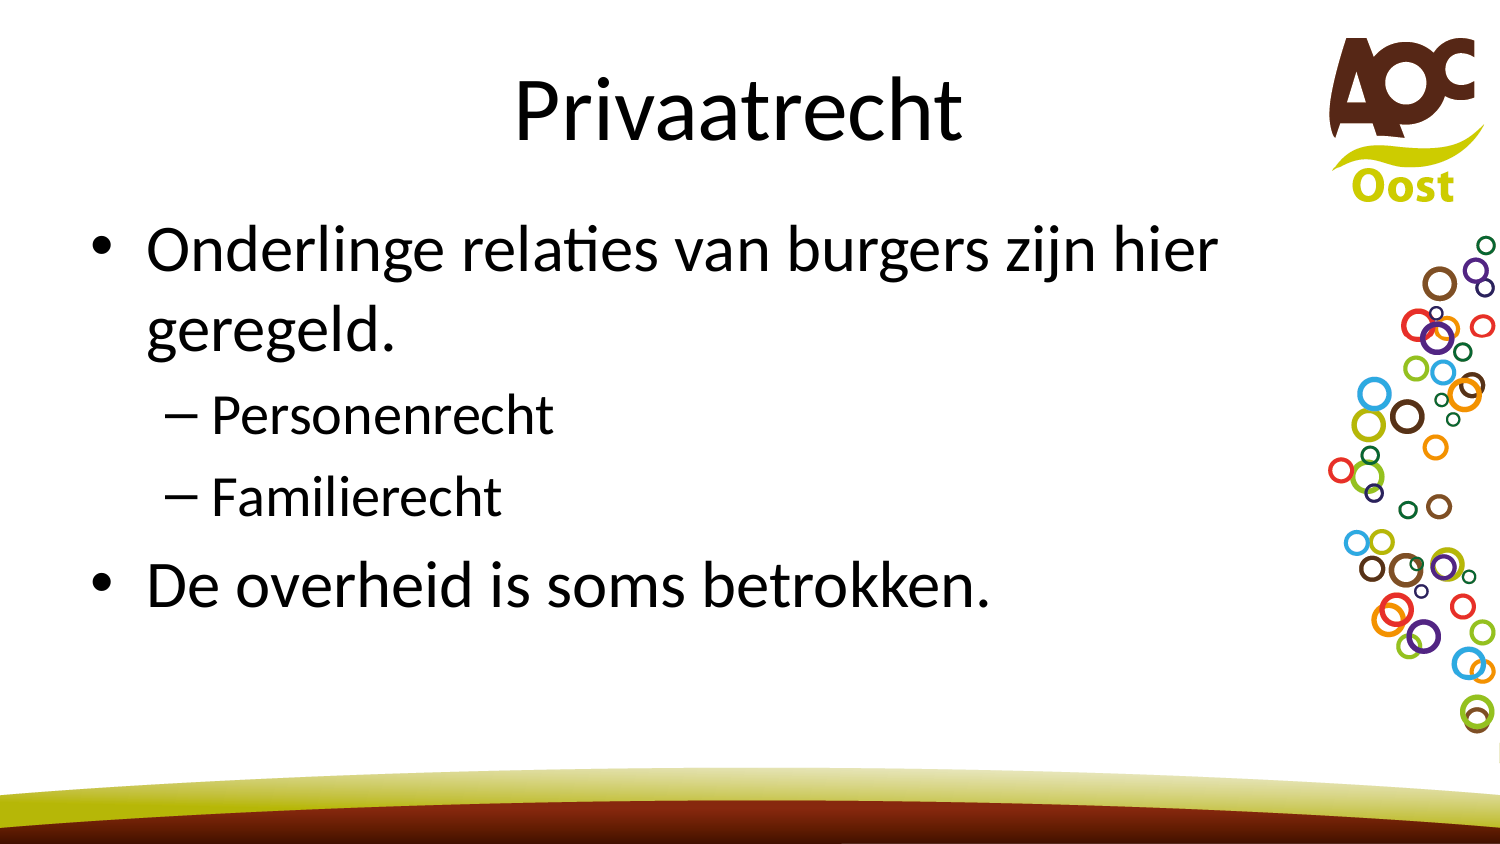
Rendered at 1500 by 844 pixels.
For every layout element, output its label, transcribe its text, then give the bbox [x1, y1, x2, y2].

list Onderlinge relaties van burgers zijn hier geregeld. Personenrecht Familierecht De overheid is soms betrokken. [75, 196, 1425, 754]
picture [0, 0, 1500, 844]
title Privaatrecht [75, 33, 1425, 175]
